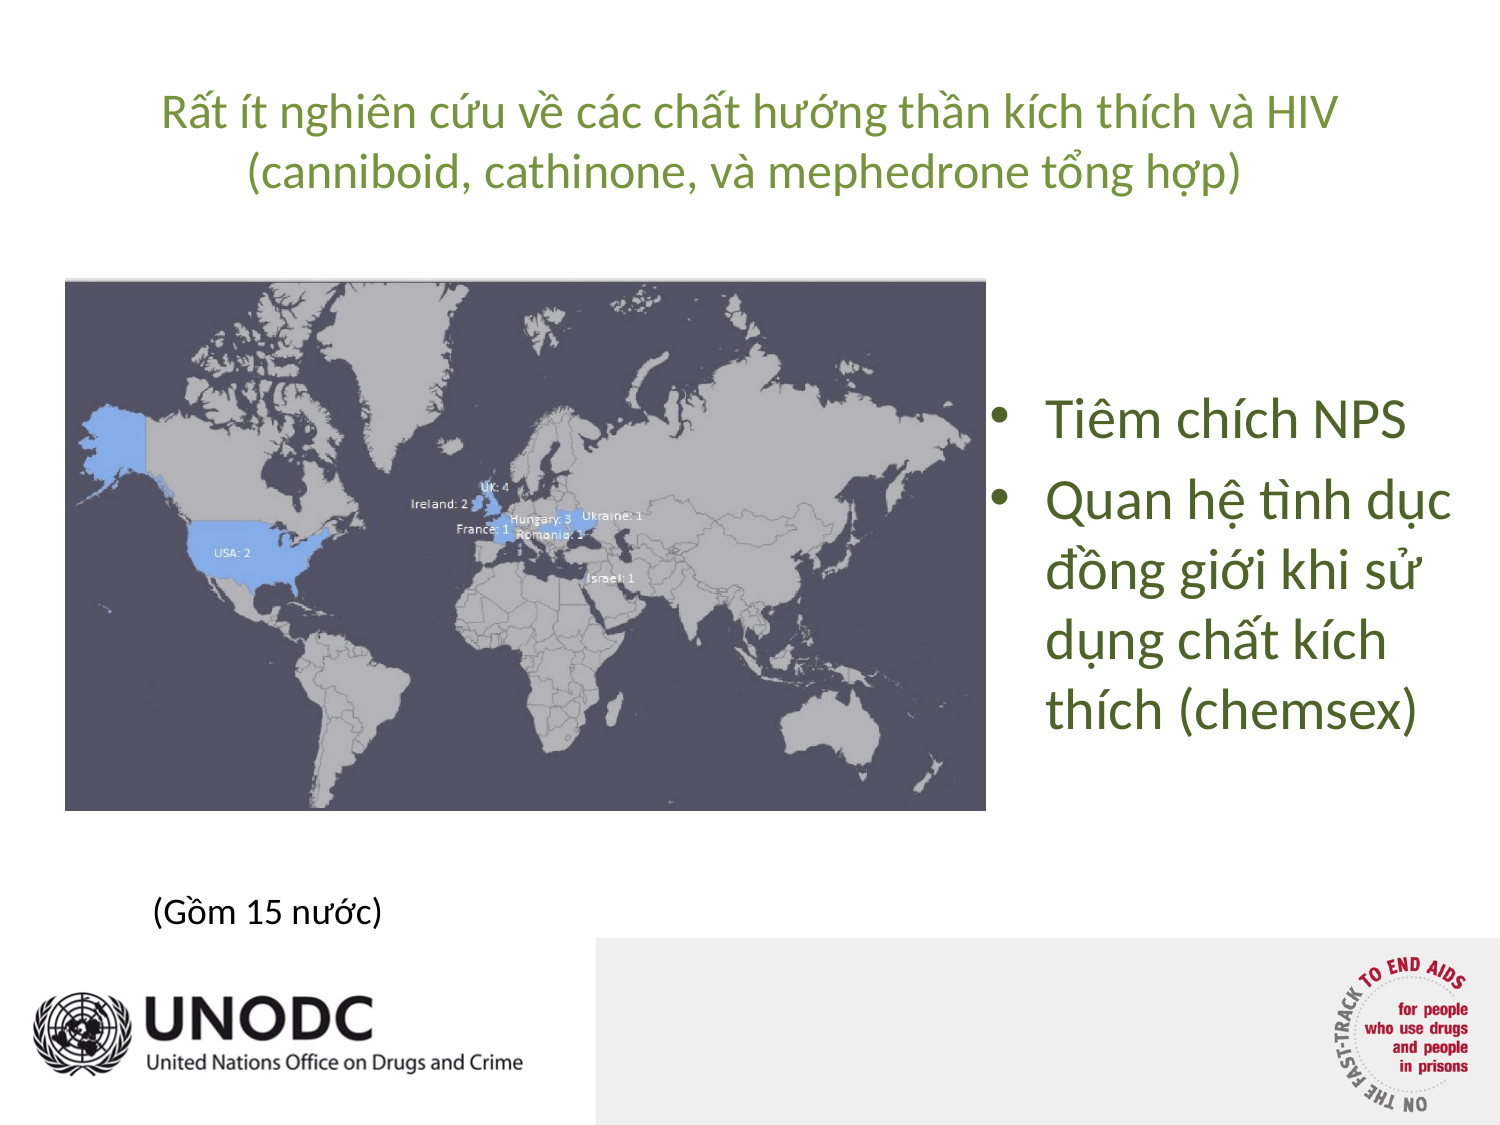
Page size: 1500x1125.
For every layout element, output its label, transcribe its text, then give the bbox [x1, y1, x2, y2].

picture [596, 938, 1500, 1125]
picture [65, 278, 986, 811]
text_box (Gồm 15 nước) [137, 880, 398, 940]
list Tiêm chích NPS Quan hệ tình dục đồng giới khi sử dụng chất kích thích (chemsex) [974, 290, 1471, 858]
title Rất ít nghiên cứu về các chất hướng thần kích thích và HIV (canniboid, cathinone, và mephedrone tổng hợp) [75, 45, 1425, 233]
picture [29, 988, 527, 1081]
